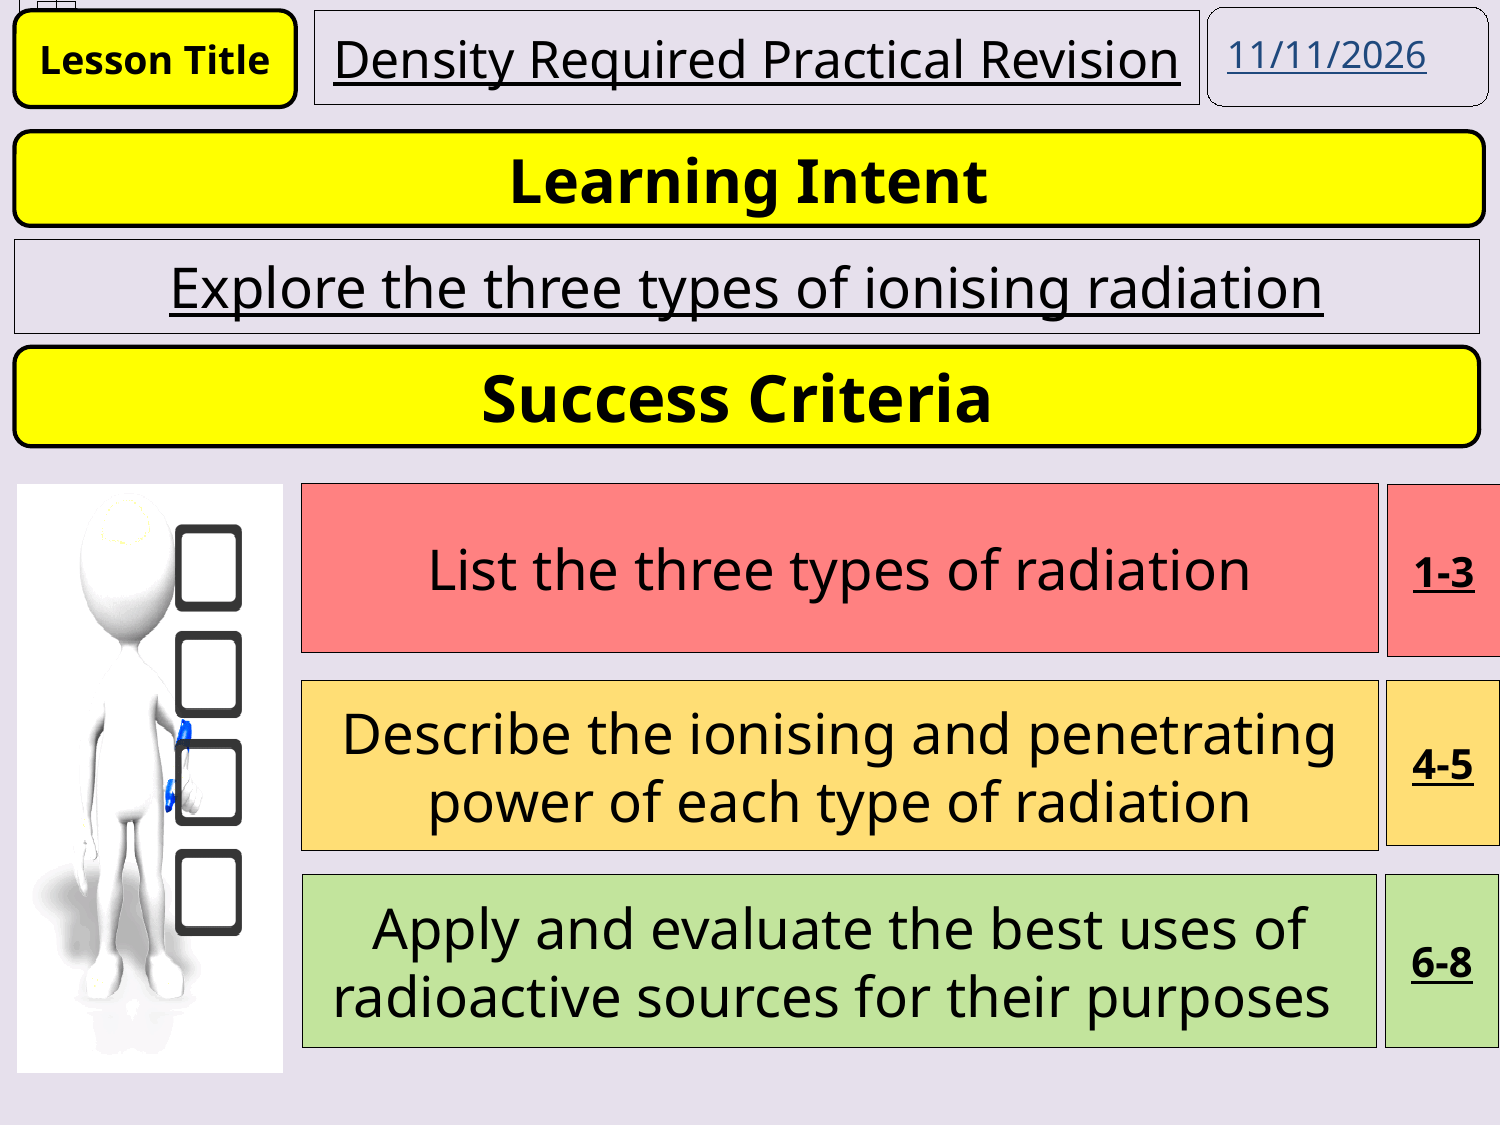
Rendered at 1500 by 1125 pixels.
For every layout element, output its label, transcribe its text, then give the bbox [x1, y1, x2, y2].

list Density Required Practical Revision [314, 10, 1200, 105]
picture [17, 484, 283, 1073]
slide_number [1207, 7, 1489, 107]
list 6-8 [1385, 874, 1499, 1048]
list Describe the ionising and penetrating power of each type of radiation [301, 680, 1379, 851]
list 4-5 [1386, 680, 1500, 846]
list 1-3 [1387, 484, 1500, 657]
list Apply and evaluate the best uses of radioactive sources for their purposes [302, 874, 1377, 1048]
list List the three types of radiation [301, 483, 1379, 653]
list Explore the three types of ionising radiation [14, 239, 1480, 334]
